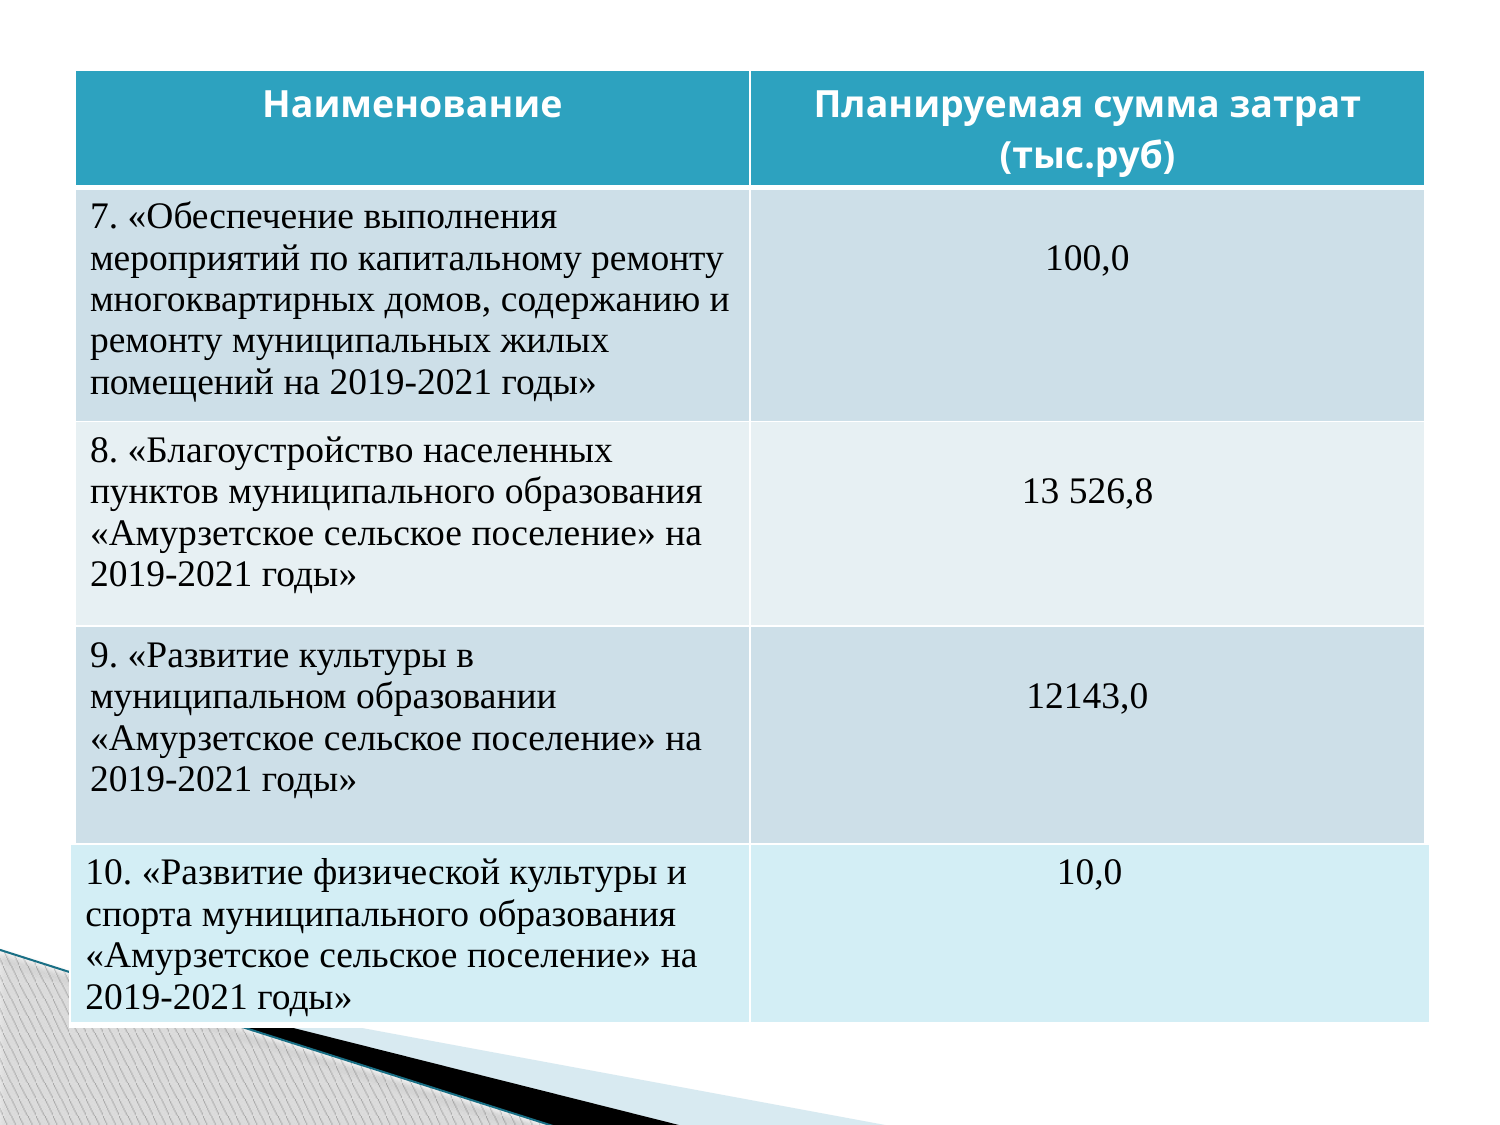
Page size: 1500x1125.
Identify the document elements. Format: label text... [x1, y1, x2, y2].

table_cell 13 526,8 [751, 422, 1424, 625]
table_cell 9. «Развитие культуры в муниципальном образовании «Амурзетское сельское поселение» на 2019-2021 годы» [76, 627, 749, 843]
table_header 10,0 [751, 845, 1429, 1022]
table_header Планируемая сумма затрат (тыс.руб) [751, 71, 1424, 185]
table_header Наименование [76, 71, 749, 185]
table_cell 12143,0 [751, 627, 1424, 843]
table_cell 100,0 [751, 190, 1424, 421]
table_header 10. «Развитие физической культуры и спорта муниципального образования «Амурзетское сельское поселение» на 2019-2021 годы» [71, 845, 749, 1022]
table_cell 7. «Обеспечение выполнения мероприятий по капитальному ремонту многоквартирных домов, содержанию и ремонту муниципальных жилых помещений на 2019-2021 годы» [76, 190, 749, 421]
table_cell 8. «Благоустройство населенных пунктов муниципального образования «Амурзетское сельское поселение» на 2019-2021 годы» [76, 422, 749, 625]
